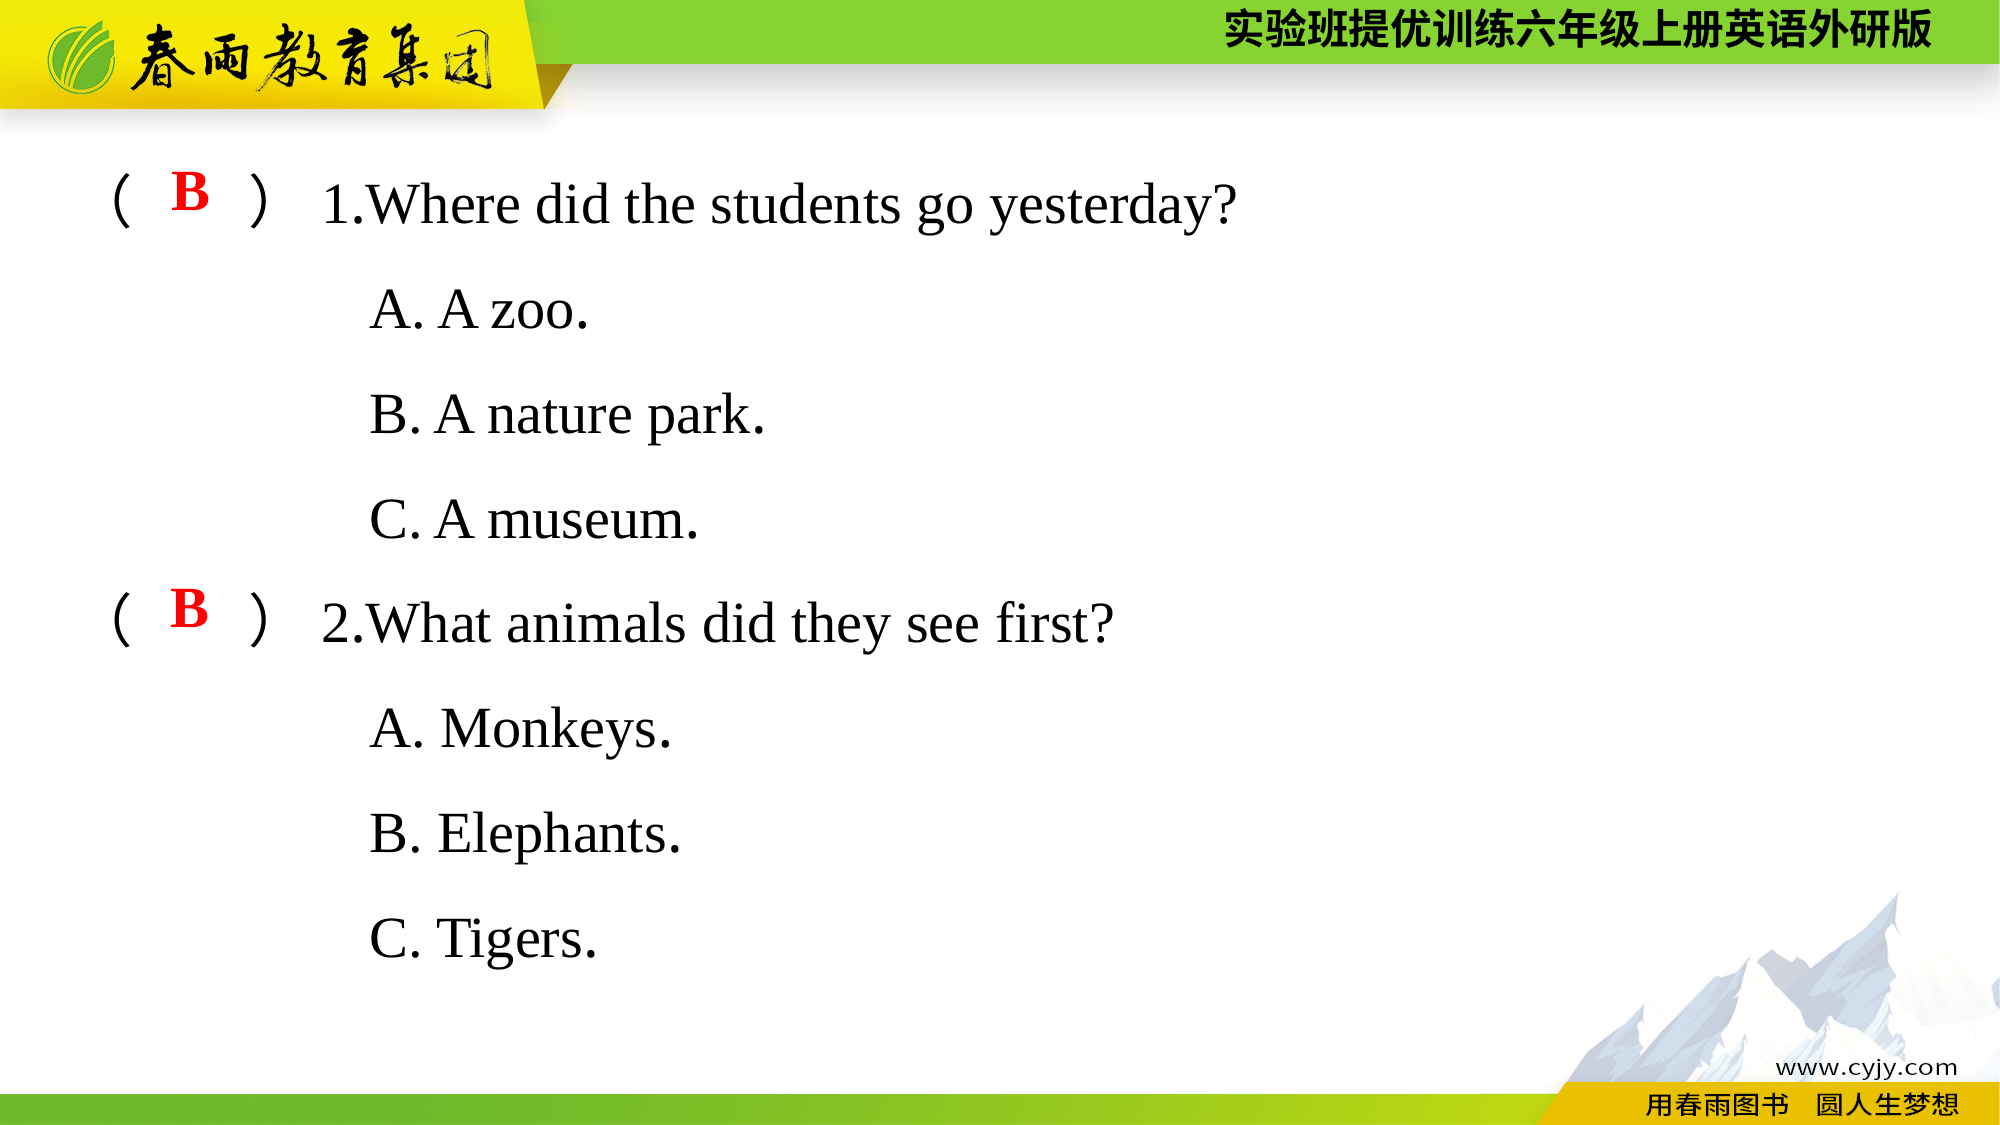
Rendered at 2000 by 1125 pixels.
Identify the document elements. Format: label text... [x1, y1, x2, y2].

text_box B [156, 144, 226, 230]
text_box B [155, 561, 225, 647]
picture [0, 0, 2000, 1125]
list （ ）1.Where did the students go yesterday? A. A zoo. B. A nature park. C. A museum. （ ）2.What animals did they see first? A. Monkeys. B. Elephants. C. Tigers. [59, 122, 1944, 986]
